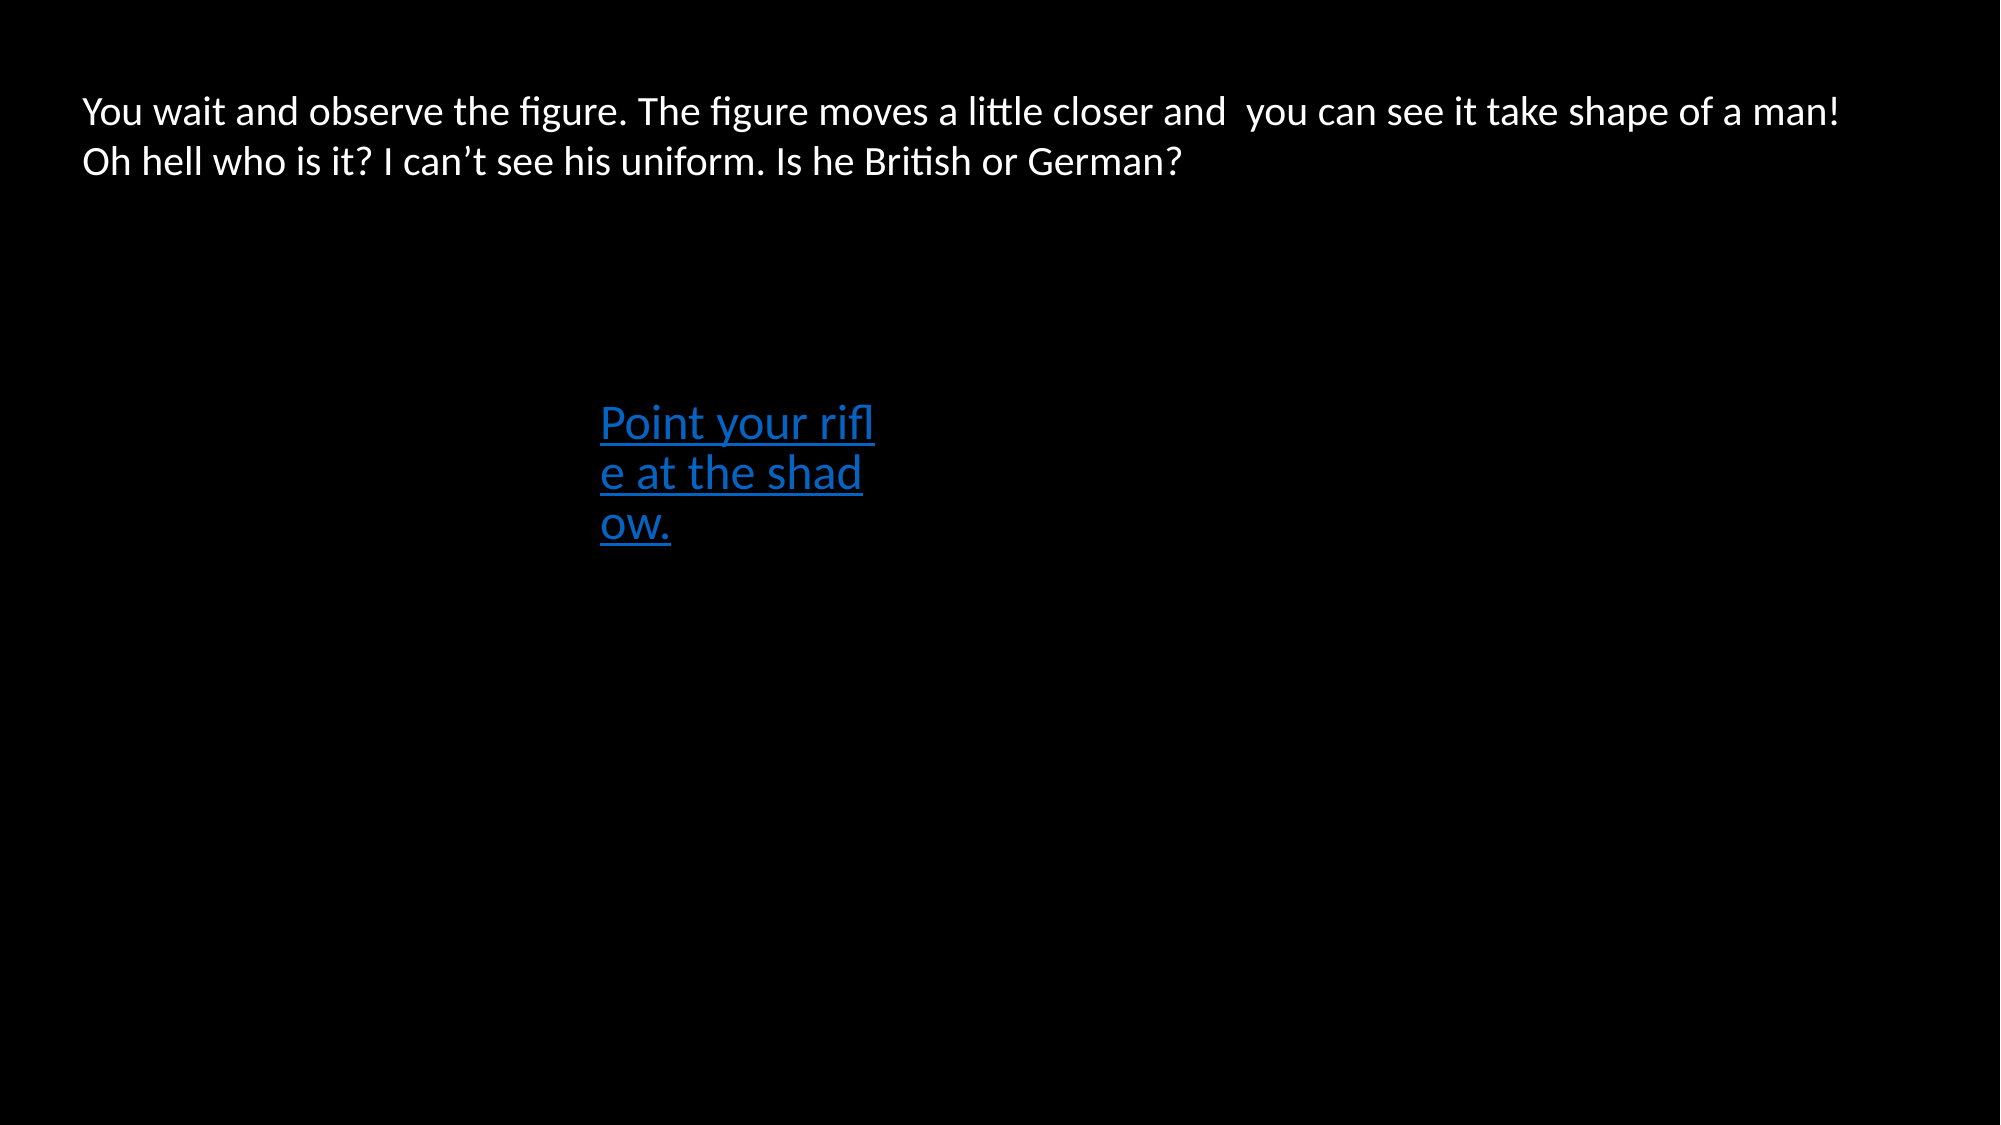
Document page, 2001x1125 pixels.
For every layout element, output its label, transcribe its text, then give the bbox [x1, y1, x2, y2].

text_box Point your rifle at the shadow. [585, 382, 903, 458]
text_box You wait and observe the figure. The figure moves a little closer and you can see it take shape of a man! Oh hell who is it? I can’t see his uniform. Is he British or German? [67, 76, 1874, 192]
